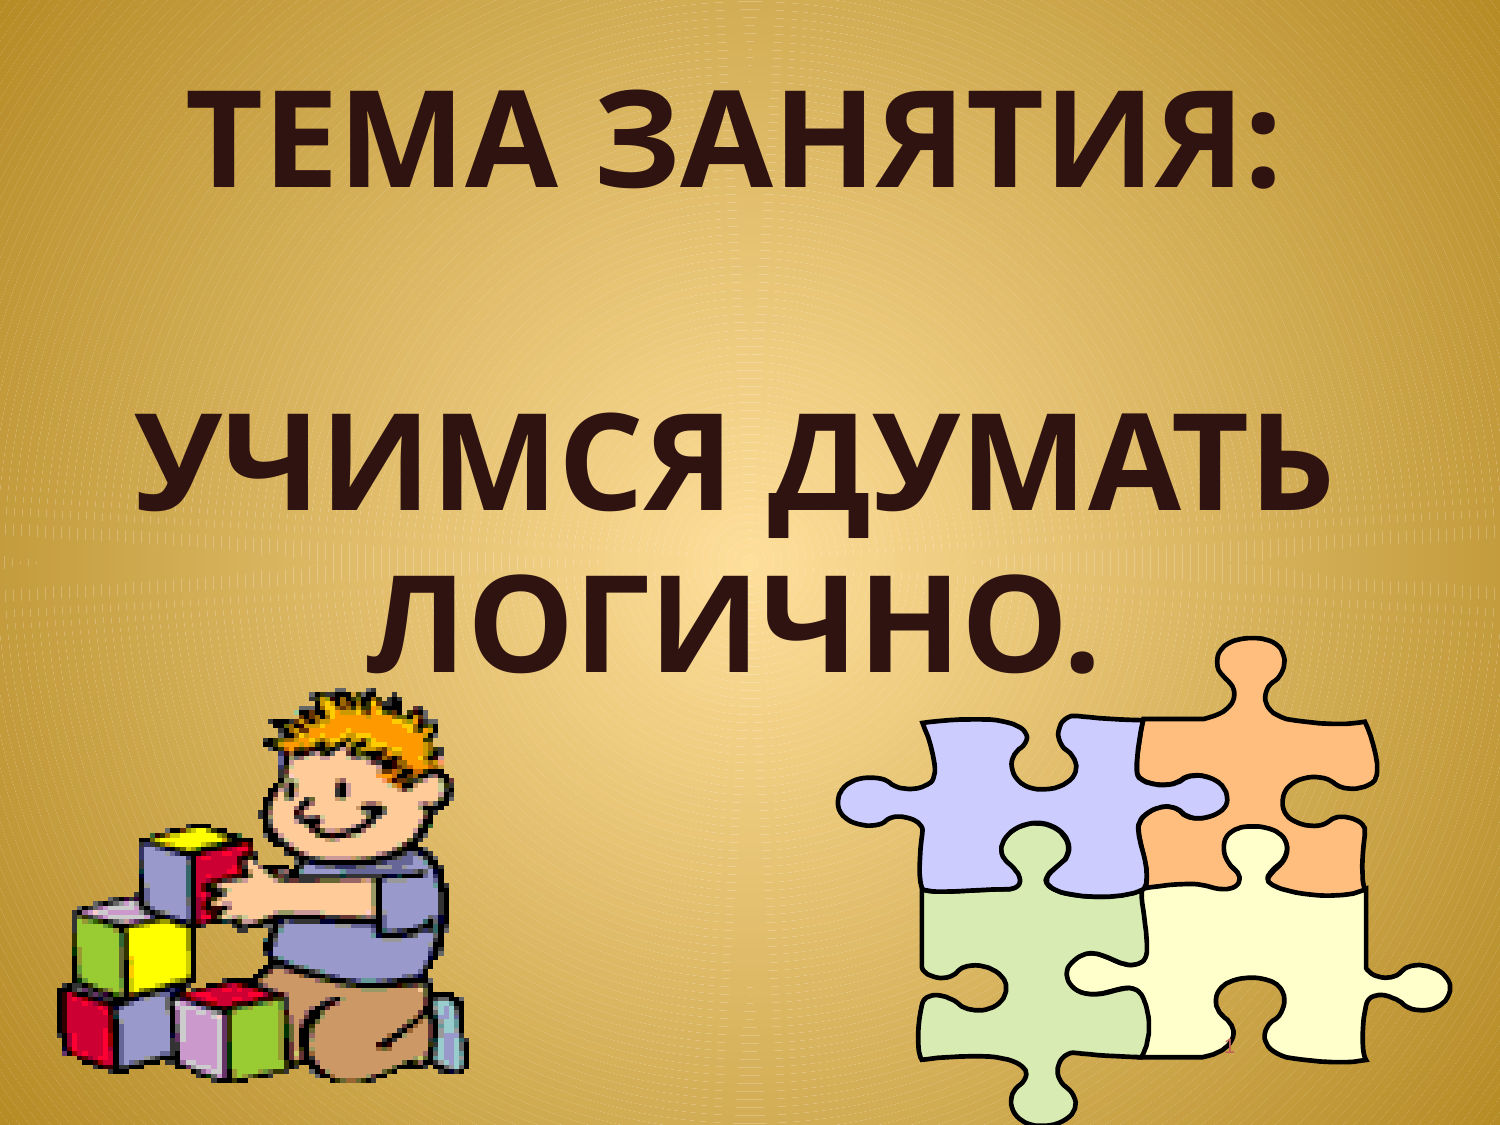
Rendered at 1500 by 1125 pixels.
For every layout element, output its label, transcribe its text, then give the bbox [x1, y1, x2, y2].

picture [47, 674, 476, 1088]
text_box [837, 637, 1451, 1125]
title Тема занятия: Учимся думать логично. [75, 50, 1394, 700]
